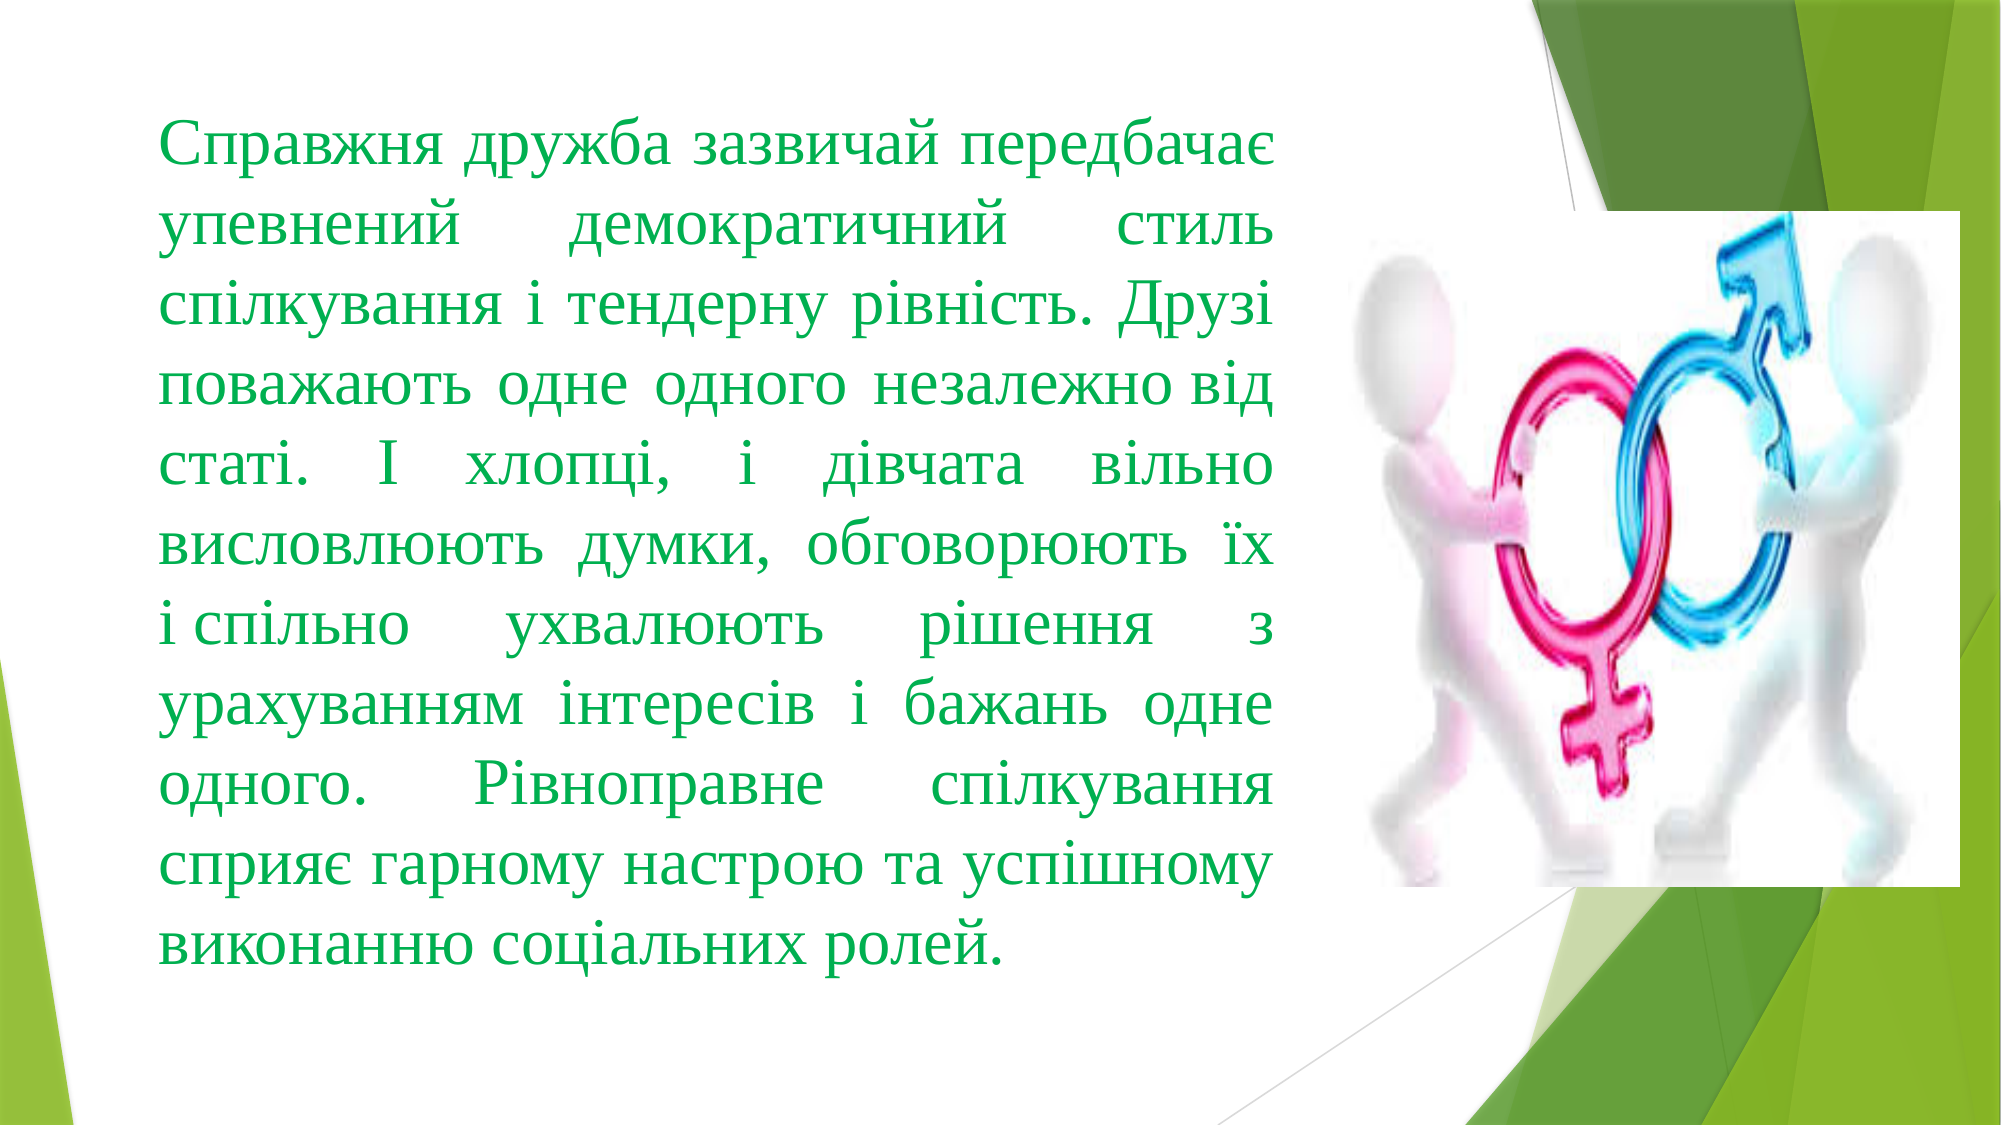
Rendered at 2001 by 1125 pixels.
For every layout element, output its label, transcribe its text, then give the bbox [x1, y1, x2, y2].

text_box Справжня дружба зазвичай передбачає упевнений демократичний стиль спілкування і тендерну рівність. Друзі поважають одне одного незалежно від статі. І хлопці, і дівчата вільно висловлюють думки, обговорюють їх і спільно ухвалюють рішення з урахуванням інтересів і бажань одне одного. Рівноправне спілкування сприяє гарному настрою та успішному виконанню соціальних ролей. [144, 90, 1291, 985]
picture [1347, 210, 1961, 887]
